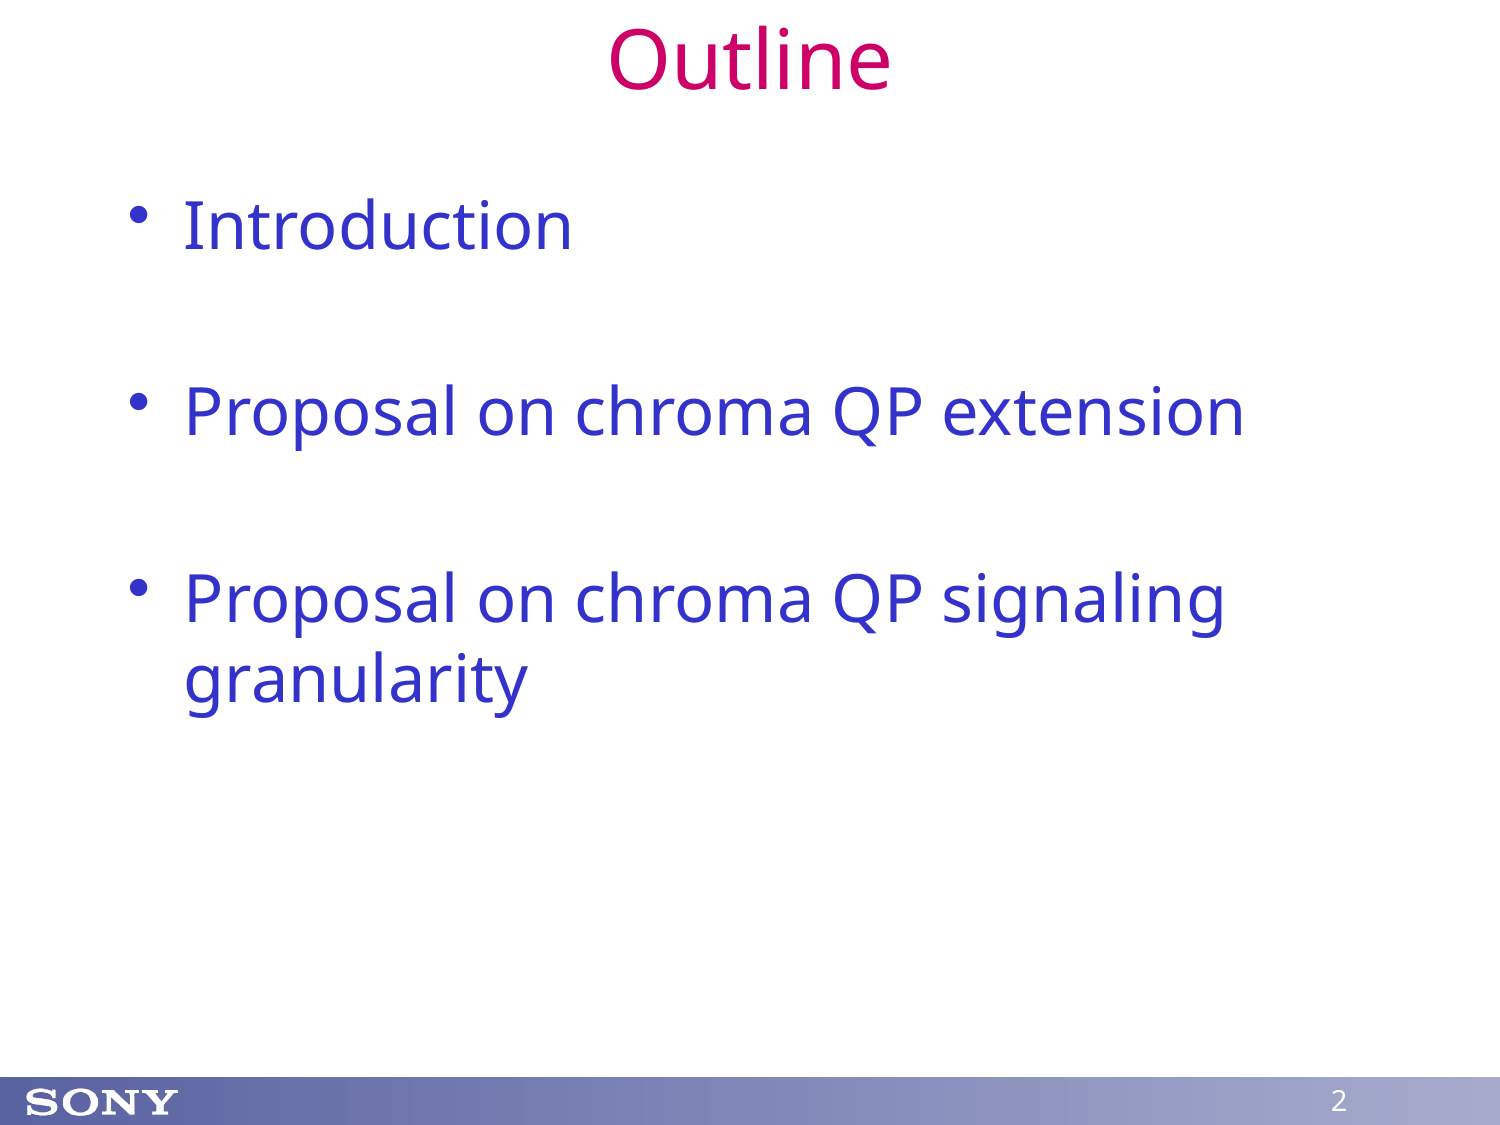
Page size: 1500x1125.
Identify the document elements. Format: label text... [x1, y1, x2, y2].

picture [26, 1088, 178, 1116]
list Introduction Proposal on chroma QP extension Proposal on chroma QP signaling granularity [112, 174, 1388, 1076]
slide_number 2 [1049, 1074, 1363, 1125]
title Outline [112, 0, 1388, 115]
